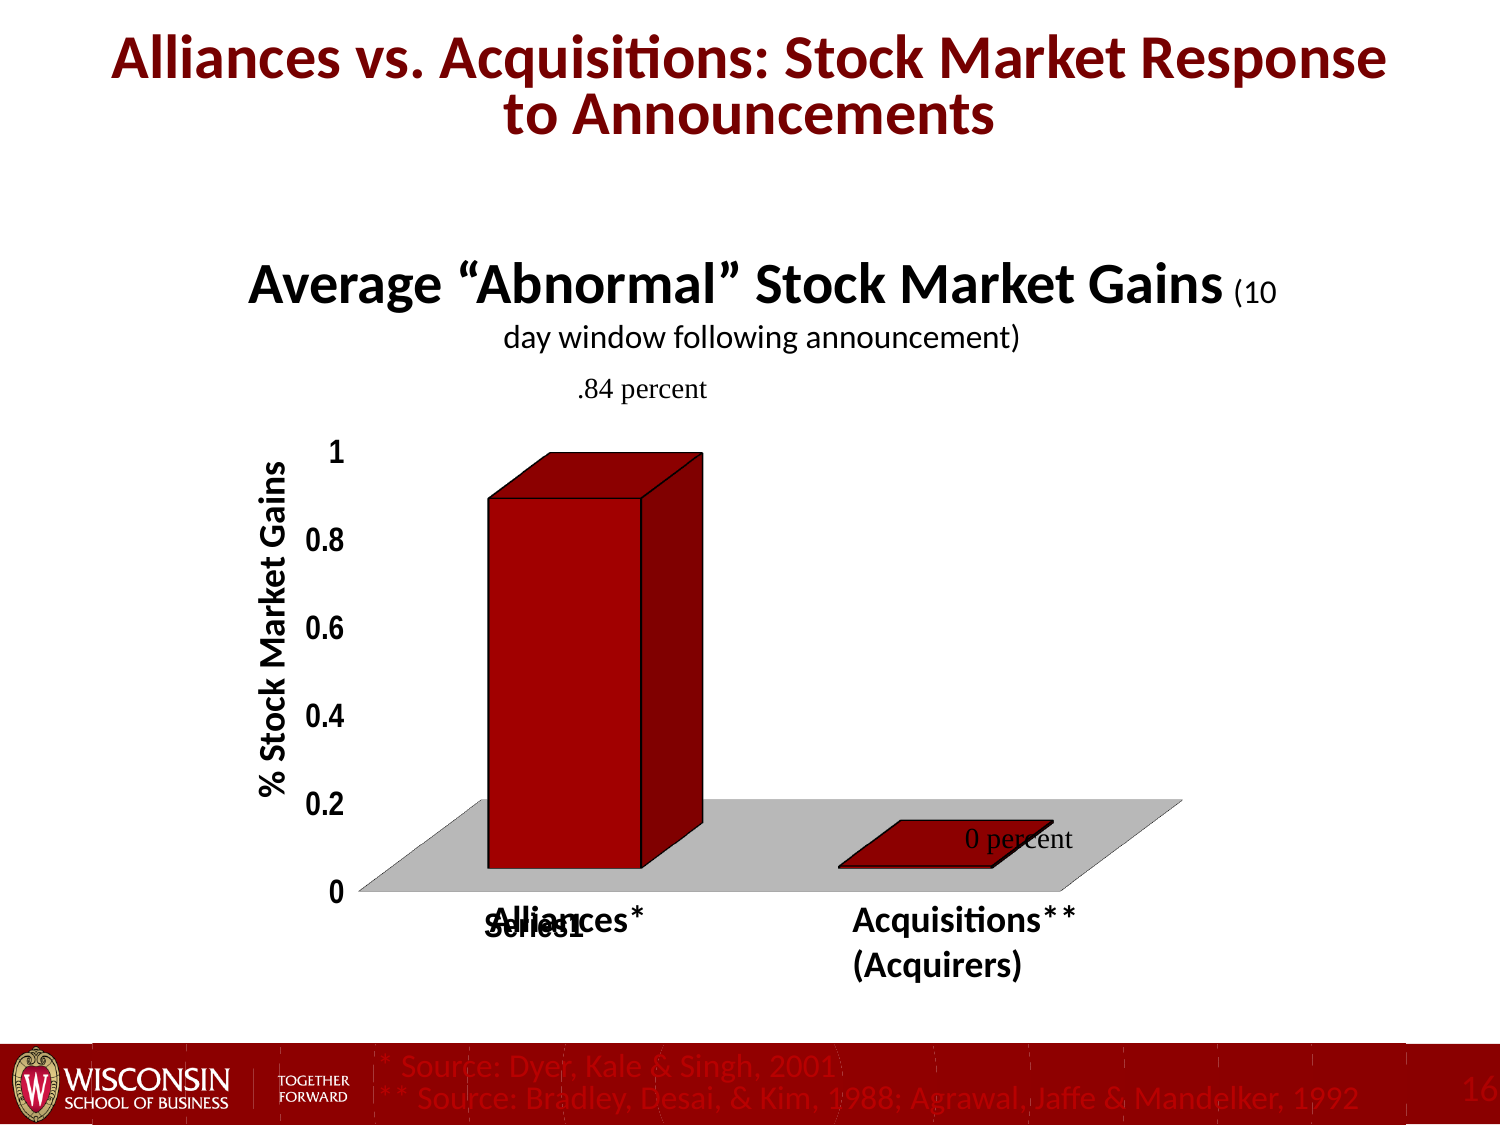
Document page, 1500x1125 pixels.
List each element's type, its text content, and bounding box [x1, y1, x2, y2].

picture [12, 1046, 350, 1123]
text_box Average “Abnormal” Stock Market Gains (10 day window following announcement) [225, 237, 1300, 363]
text_box * Source: Dyer, Kale & Singh, 2001 ** Source: Bradley, Desai, & Kim, 1988; Agrawal, Jaffe & Mandelker, 1992 [362, 1044, 1425, 1123]
text_box % Stock Market Gains [239, 348, 282, 912]
text_box Acquisitions** (Acquirers) [837, 954, 1125, 993]
title Alliances vs. Acquisitions: Stock Market Response to Announcements [75, 24, 1425, 155]
chart [287, 333, 1201, 946]
